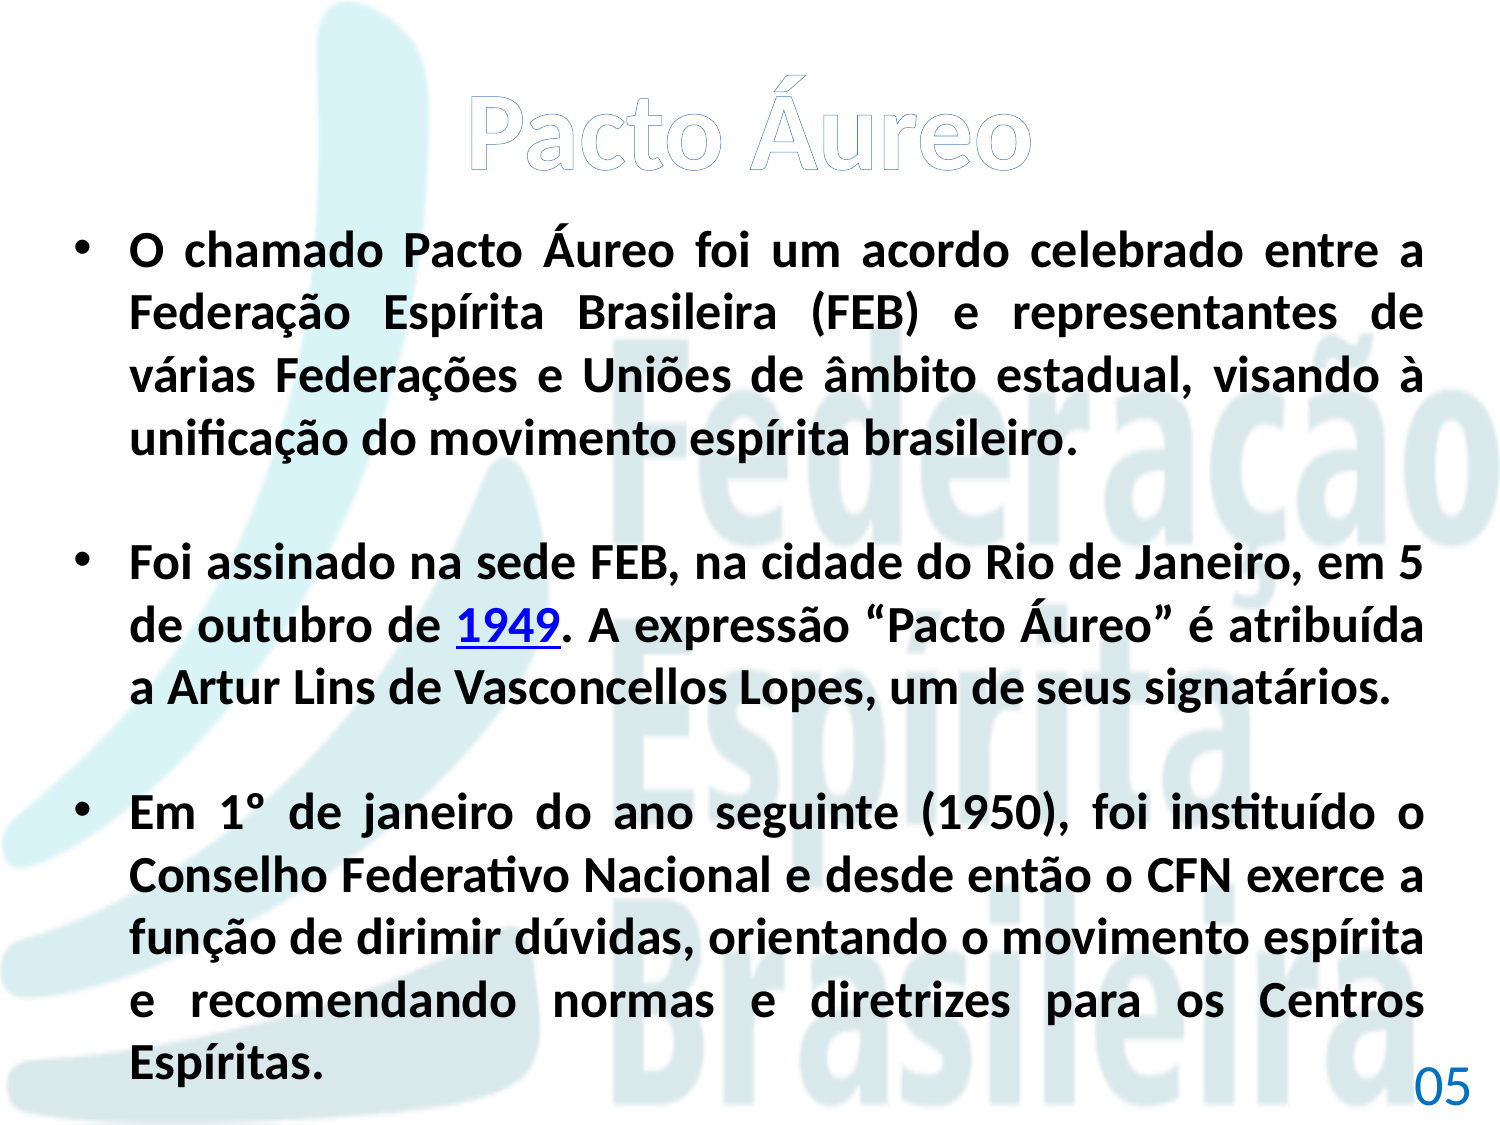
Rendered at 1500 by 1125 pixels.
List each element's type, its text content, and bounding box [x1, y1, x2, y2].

title Pacto Áureo [75, 30, 1425, 208]
text_box 05 [1387, 1040, 1500, 1125]
text_box O chamado Pacto Áureo foi um acordo celebrado entre a Federação Espírita Brasileira (FEB) e representantes de várias Federações e Uniões de âmbito estadual, visando à unificação do movimento espírita brasileiro. Foi assinado na sede FEB, na cidade do Rio de Janeiro, em 5 de outubro de 1949. A expressão “Pacto Áureo” é atribuída a Artur Lins de Vasconcellos Lopes, um de seus signatários. Em 1º de janeiro do ano seguinte (1950), foi instituído o Conselho Federativo Nacional e desde então o CFN exerce a função de dirimir dúvidas, orientando o movimento espírita e recomendando normas e diretrizes para os Centros Espíritas. [58, 208, 1442, 1098]
